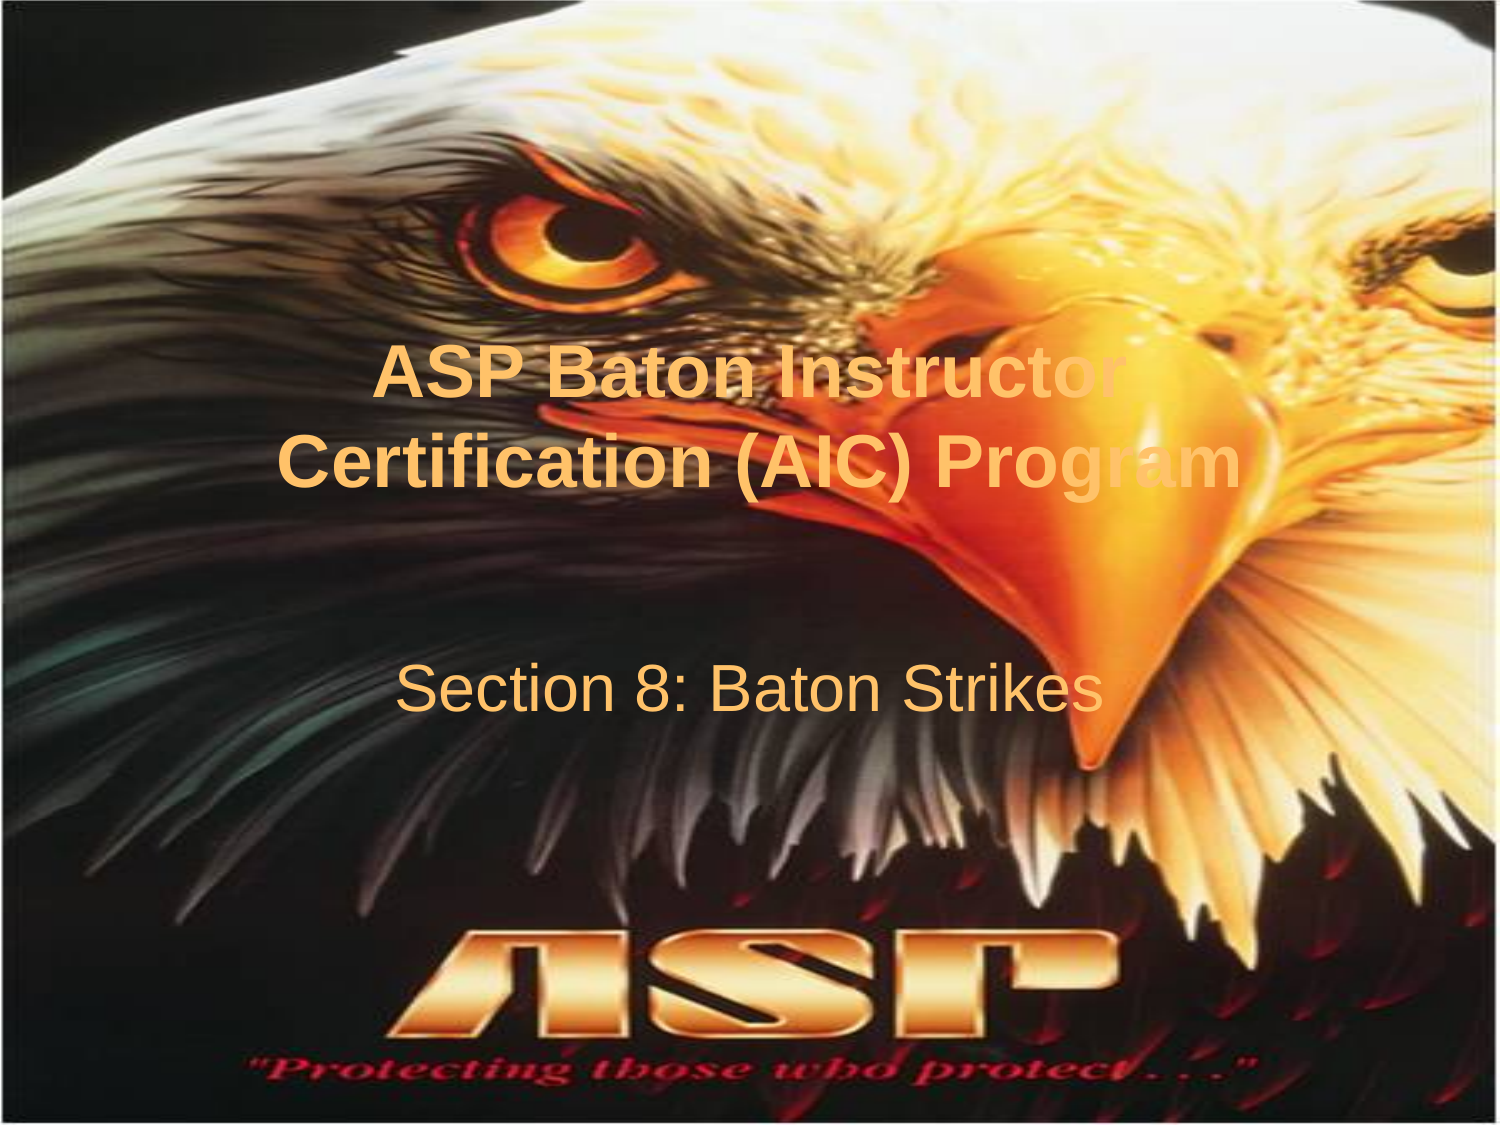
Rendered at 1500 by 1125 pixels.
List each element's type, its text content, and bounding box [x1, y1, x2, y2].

title ASP Baton Instructor Certification (AIC) Program [24, 262, 1475, 563]
subtitle Section 8: Baton Strikes [225, 637, 1275, 925]
picture [0, 0, 1500, 1125]
